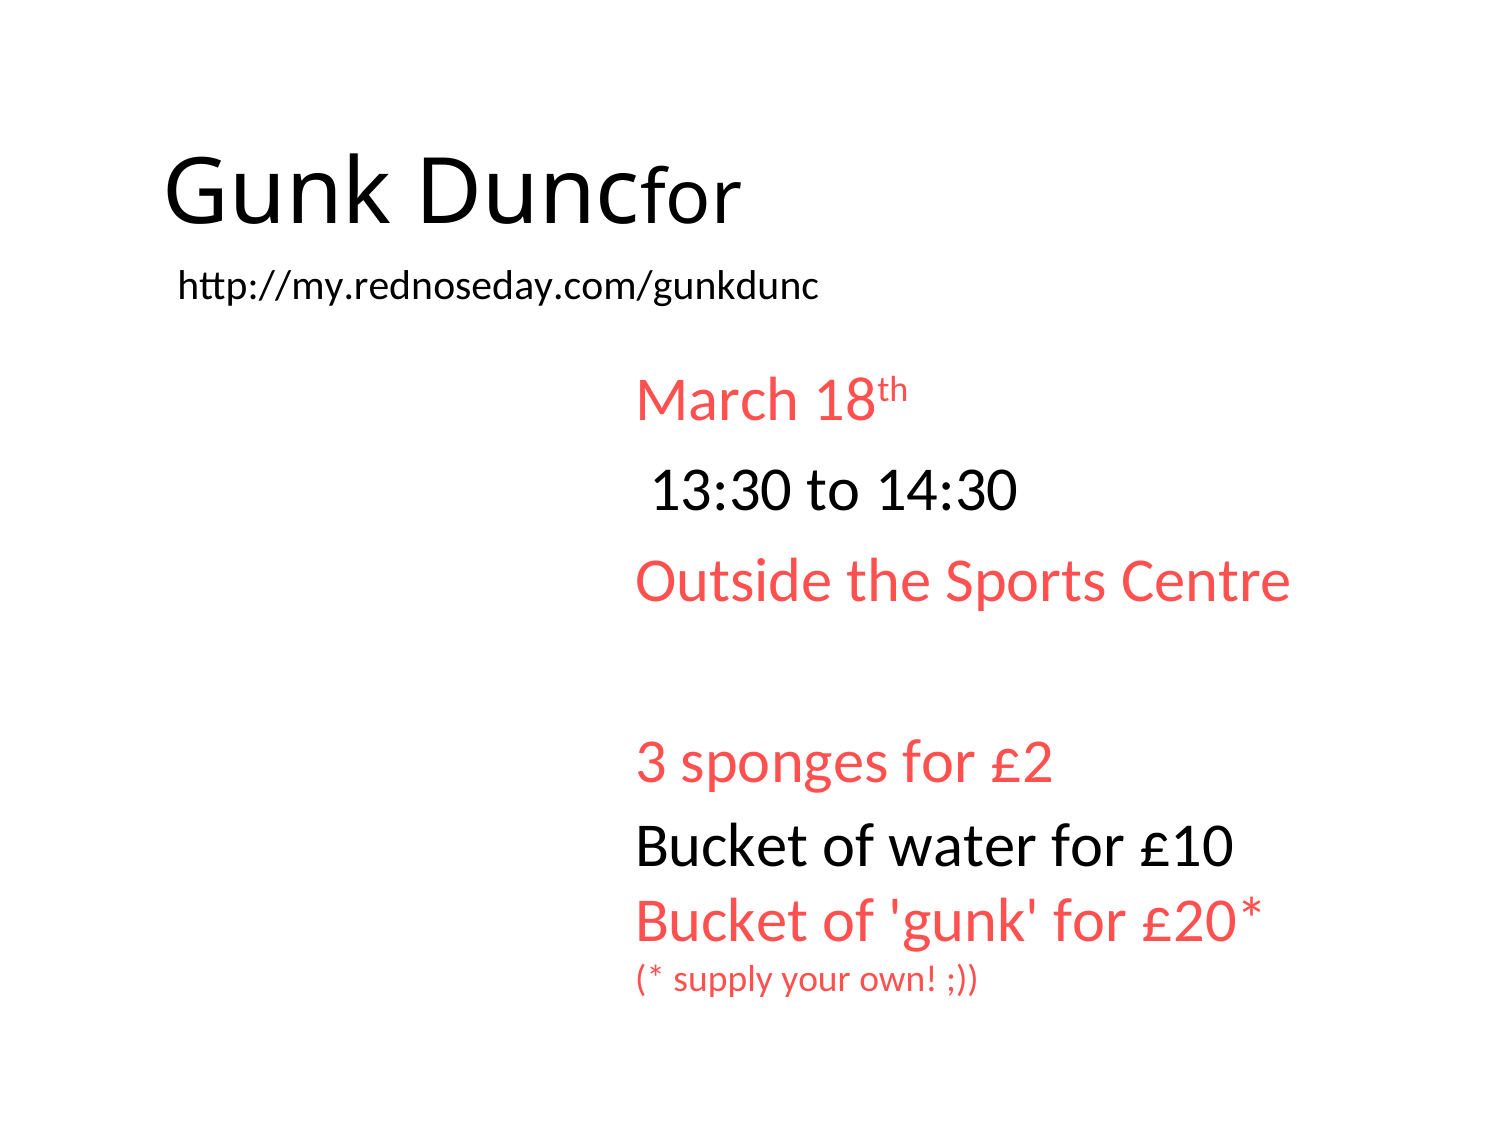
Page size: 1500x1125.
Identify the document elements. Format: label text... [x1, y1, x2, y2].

text_box http://my.rednoseday.com/gunkdunc [162, 249, 838, 316]
subtitle March 18th 13:30 to 14:30 Outside the Sports Centre 3 sponges for £2 Bucket of water for £10 Bucket of 'gunk' for £20* (* supply your own! ;)) [620, 349, 1341, 1059]
title Gunk Duncfor [147, 66, 1423, 308]
